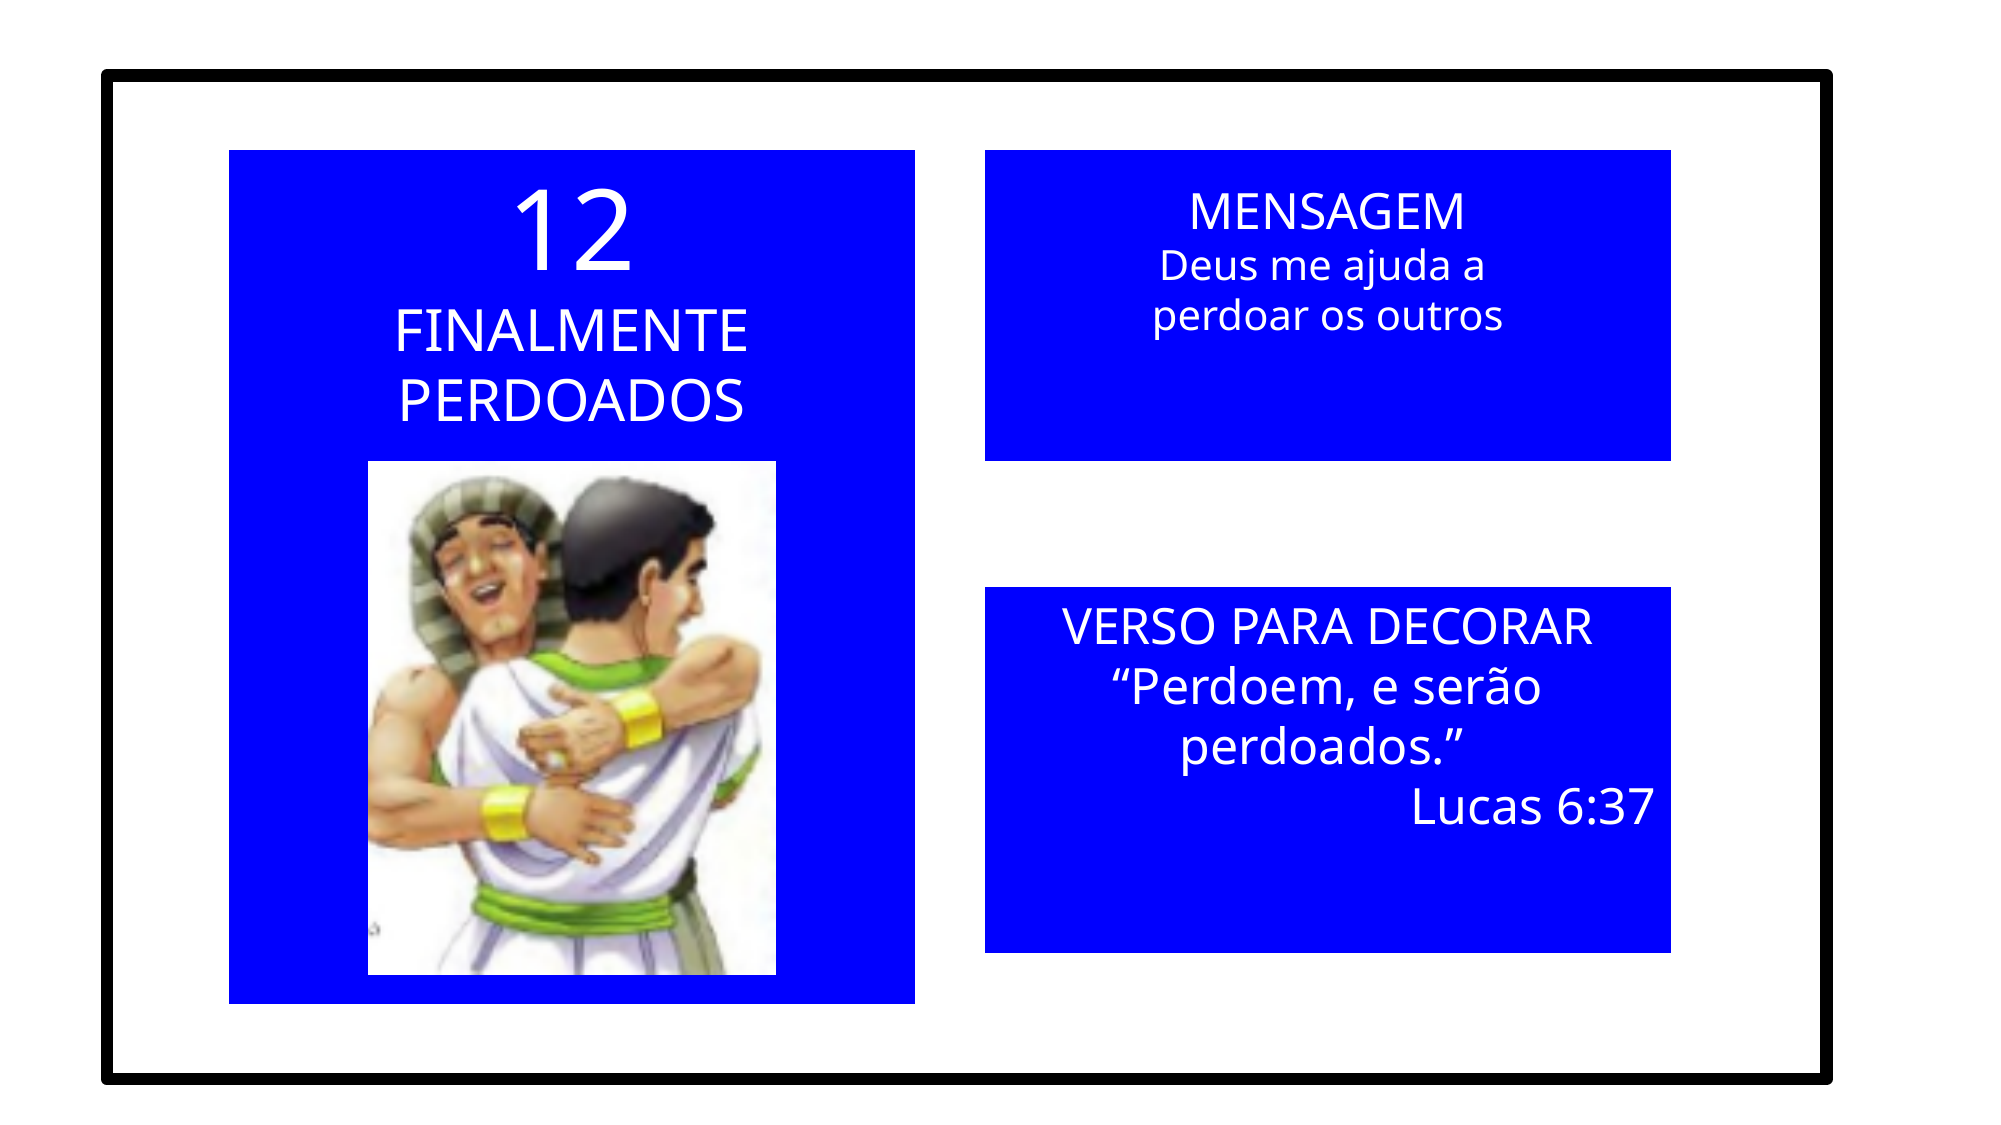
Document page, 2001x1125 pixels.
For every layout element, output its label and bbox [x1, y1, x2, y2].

picture [229, 150, 915, 1004]
picture [985, 587, 1671, 953]
picture [985, 150, 1671, 461]
text_box [106, 75, 1827, 1079]
